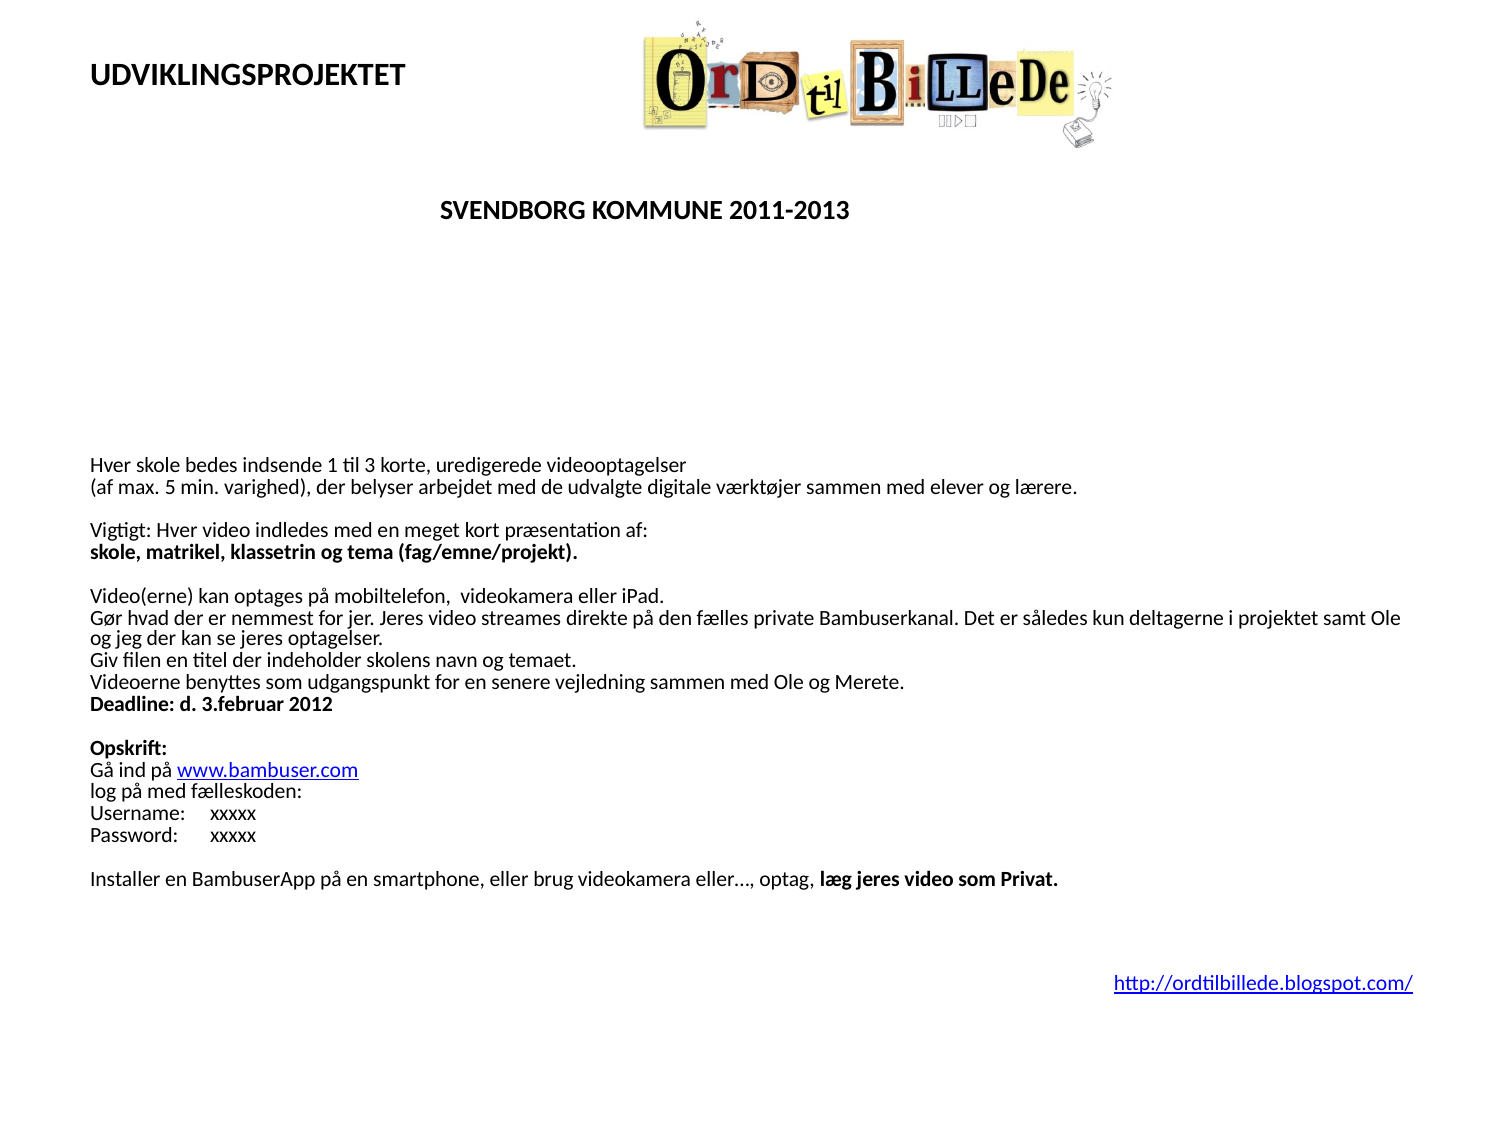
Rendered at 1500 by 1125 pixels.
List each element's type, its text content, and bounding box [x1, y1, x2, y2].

title UDVIKLINGSPROJEKTET SVENDBORG KOMMUNE 2011-2013 [75, 45, 1425, 233]
list Hver skole bedes indsende 1 til 3 korte, uredigerede videooptagelser (af max. 5 min. varighed), der belyser arbejdet med de udvalgte digitale værktøjer sammen med elever og lærere. Vigtigt: Hver video indledes med en meget kort præsentation af: skole, matrikel, klassetrin og tema (fag/emne/projekt). Video(erne) kan optages på mobiltelefon, videokamera eller iPad. Gør hvad der er nemmest for jer. Jeres video streames direkte på den fælles private Bambuserkanal. Det er således kun deltagerne i projektet samt Ole og jeg der kan se jeres optagelser. Giv filen en titel der indeholder skolens navn og temaet. Videoerne benyttes som udgangspunkt for en senere vejledning sammen med Ole og Merete. Deadline: d. 3.februar 2012 Opskrift: Gå ind på www.bambuser.com log på med fælleskoden: Username: xxxxx Password: xxxxx Installer en BambuserApp på en smartphone, eller brug videokamera eller…, optag, læg jeres video som Privat. http://ordtilbillede.blogspot.com/ [75, 262, 1425, 1005]
picture [600, 0, 1173, 172]
